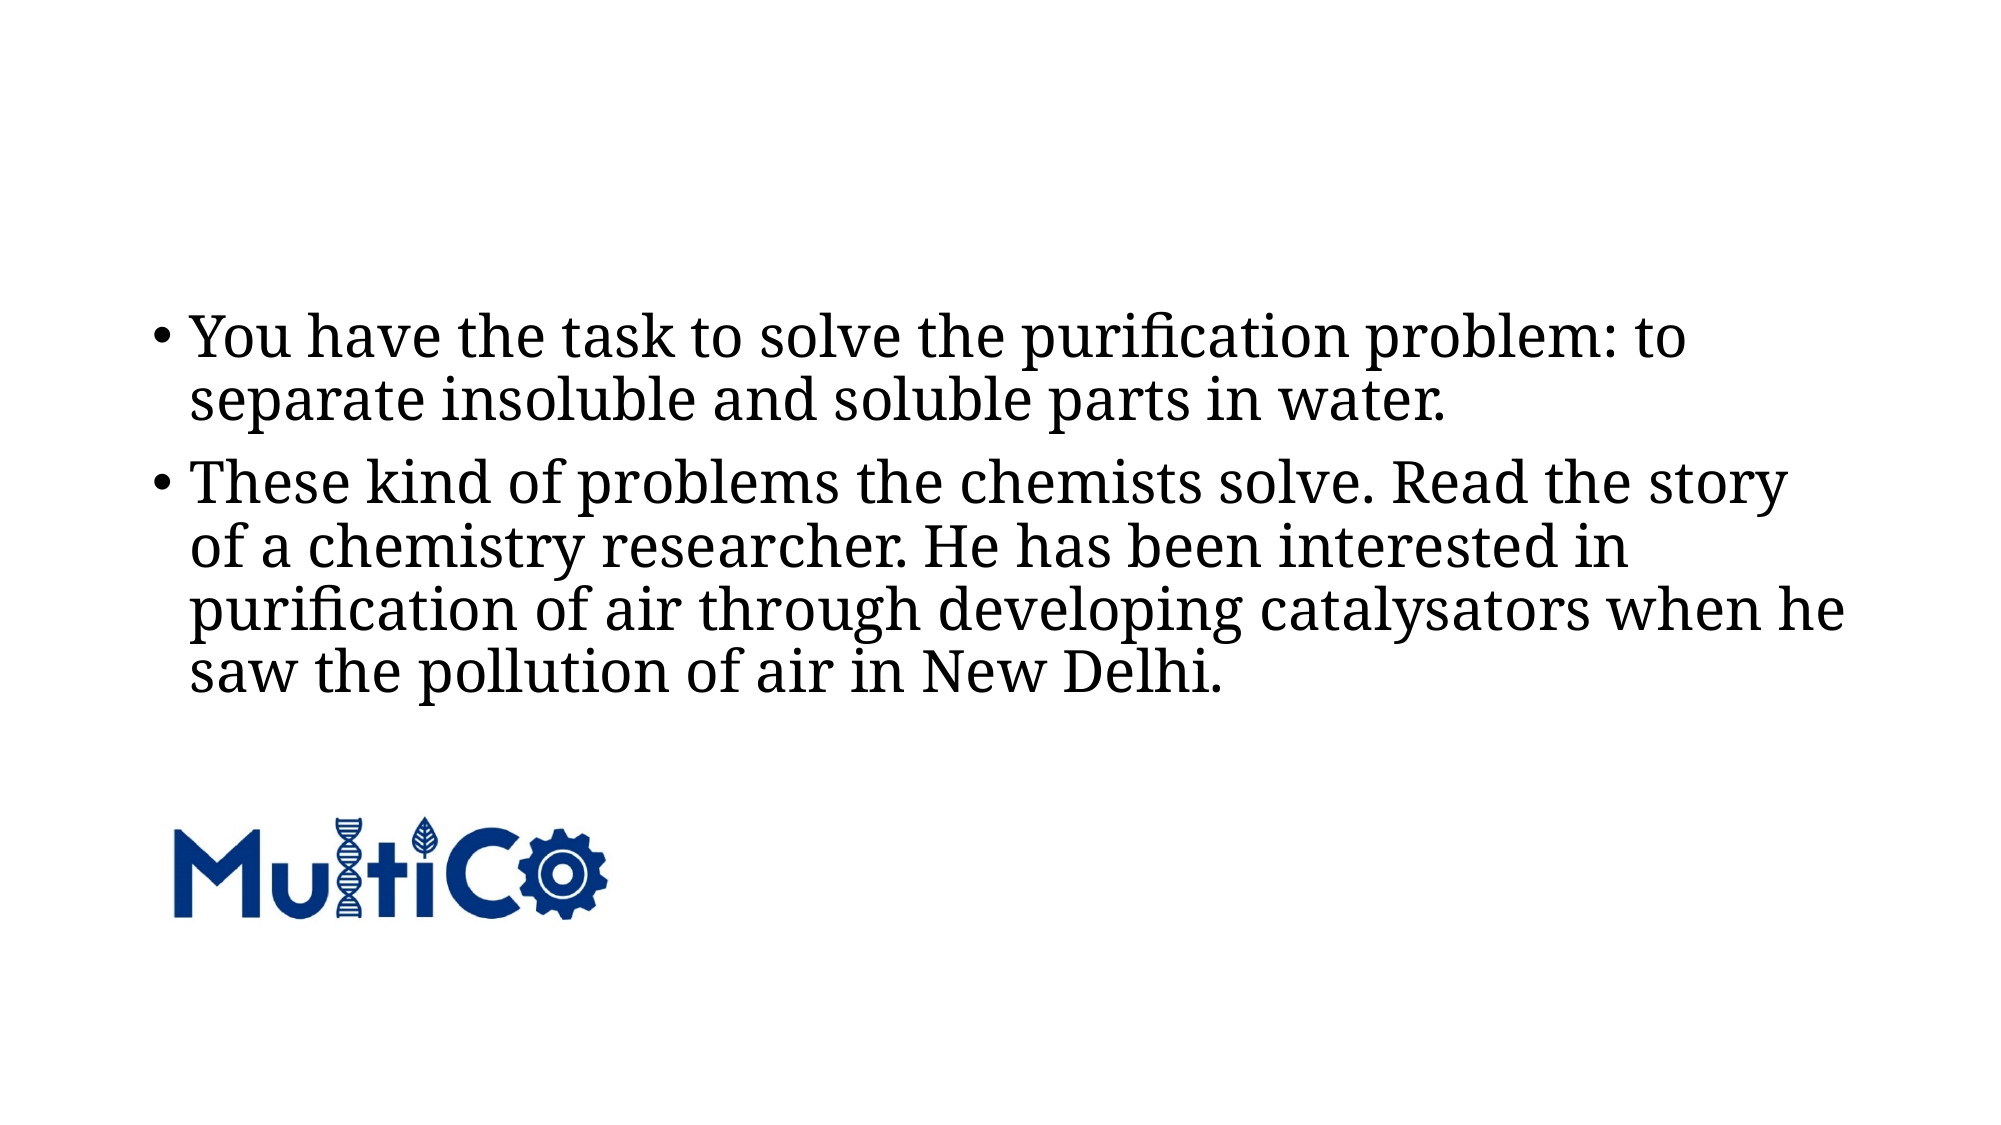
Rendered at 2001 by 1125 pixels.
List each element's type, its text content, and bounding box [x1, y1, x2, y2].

list You have the task to solve the purification problem: to separate insoluble and soluble parts in water. These kind of problems the chemists solve. Read the story of a chemistry researcher. He has been interested in purification of air through developing catalysators when he saw the pollution of air in New Delhi. [137, 299, 1863, 1014]
picture [158, 795, 624, 941]
